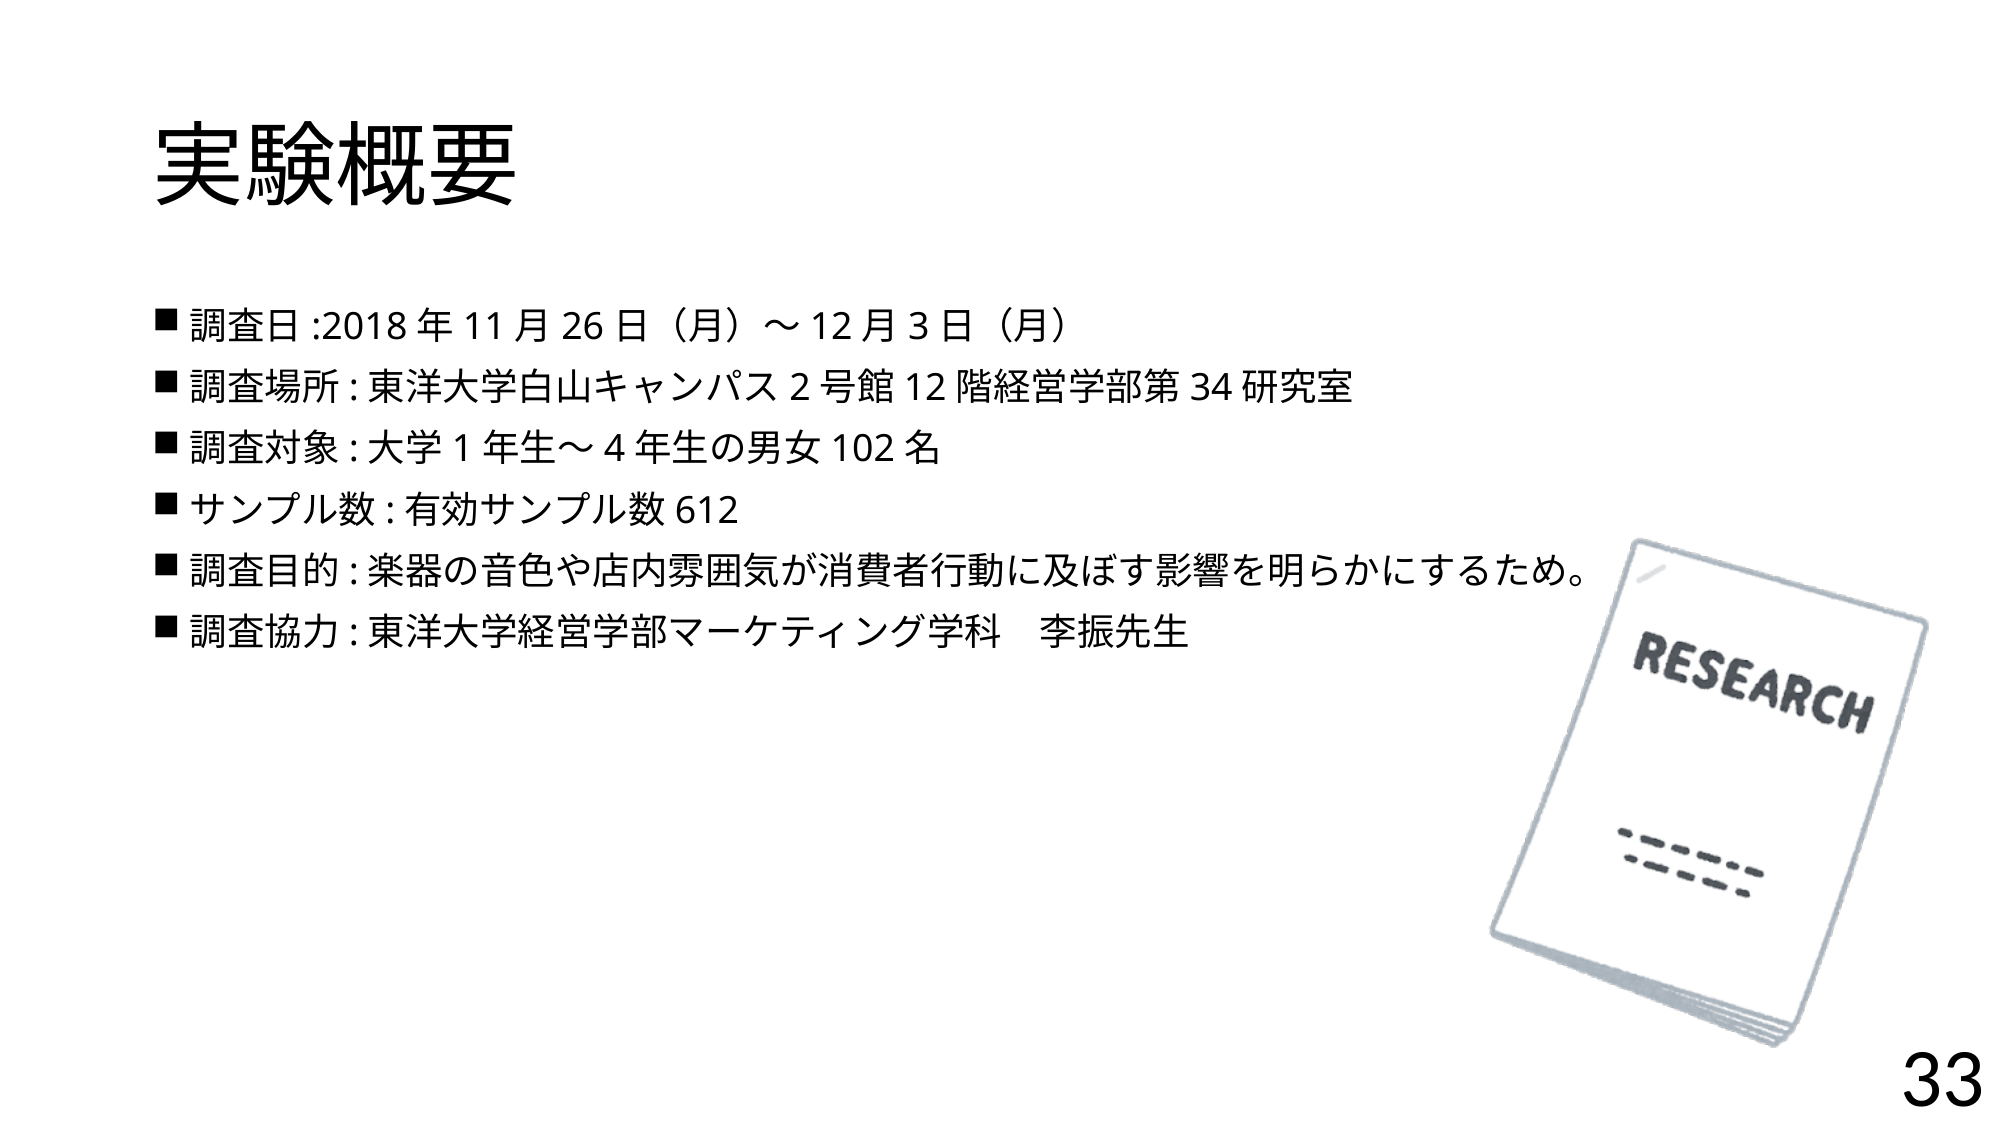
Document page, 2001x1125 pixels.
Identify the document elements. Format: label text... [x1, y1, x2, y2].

list 調査日:2018年11月26日（月）～12月3日（月） 調査場所:東洋大学白山キャンパス2号館12階経営学部第34研究室 調査対象:大学1年生～4年生の男女102名 サンプル数:有効サンプル数612 調査目的:楽器の音色や店内雰囲気が消費者行動に及ぼす影響を明らかにするため。 調査協力:東洋大学経営学部マーケティング学科 李振先生 [137, 299, 1863, 1014]
picture [1469, 529, 1952, 1054]
title 実験概要 [137, 59, 1863, 278]
slide_number 33 [1550, 1042, 2000, 1103]
